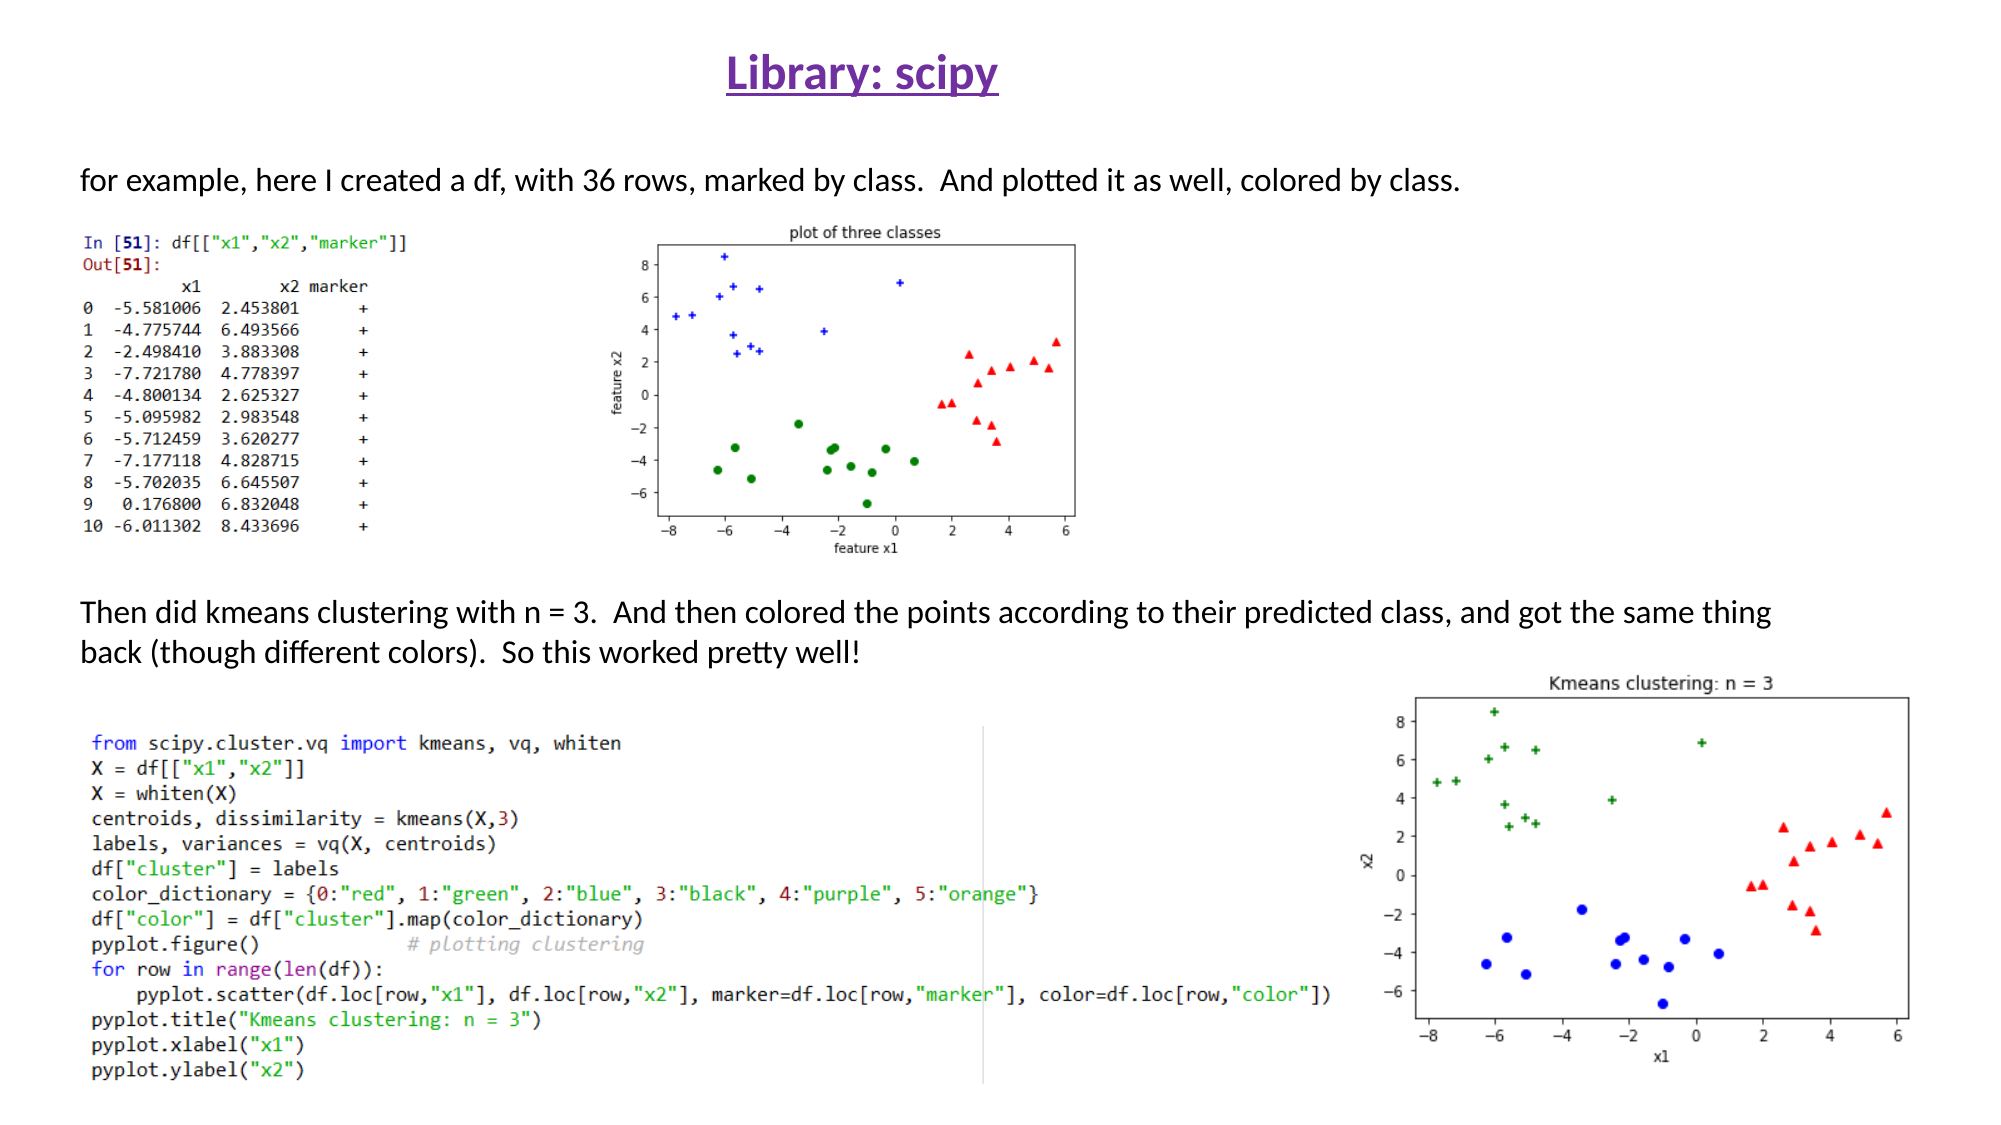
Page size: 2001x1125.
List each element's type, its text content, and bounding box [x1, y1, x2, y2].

text_box for example, here I created a df, with 36 rows, marked by class. And plotted it as well, colored by class. [65, 150, 1621, 206]
text_box Library: scipy [711, 32, 1014, 108]
picture [604, 217, 1082, 563]
text_box Then did kmeans clustering with n = 3. And then colored the points according to their predicted class, and got the same thing back (though different colors). So this worked pretty well! [65, 582, 1856, 678]
picture [1352, 665, 1917, 1074]
picture [89, 726, 1331, 1084]
picture [80, 218, 460, 535]
